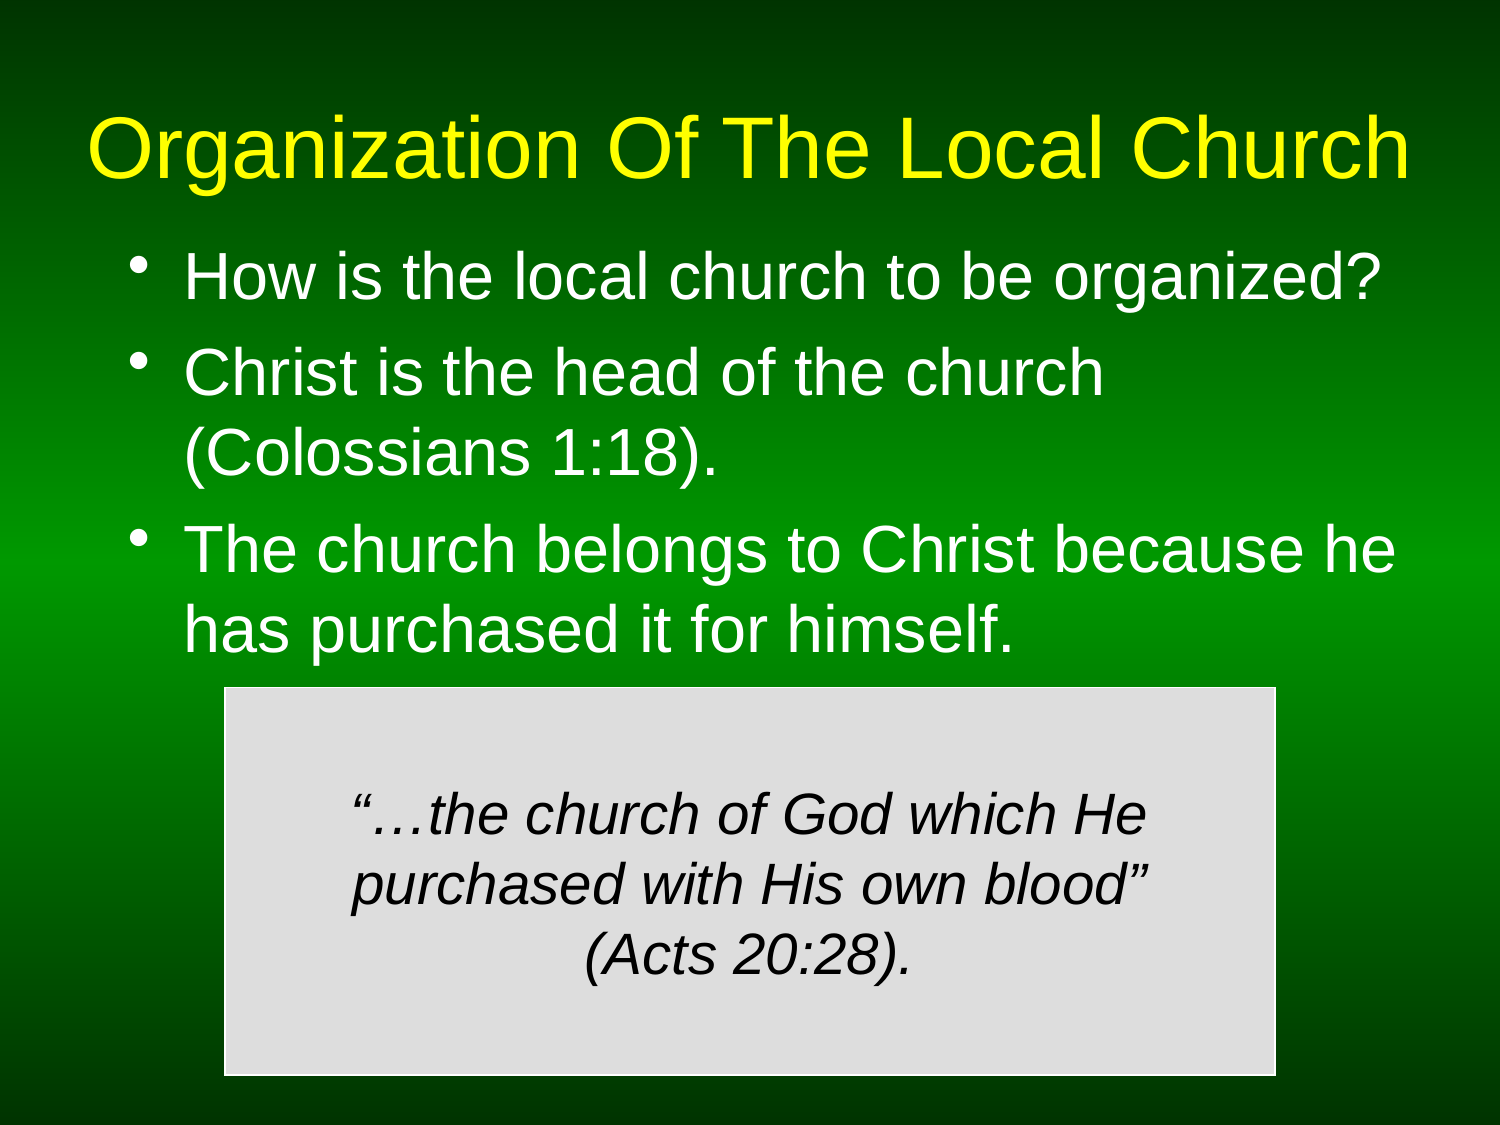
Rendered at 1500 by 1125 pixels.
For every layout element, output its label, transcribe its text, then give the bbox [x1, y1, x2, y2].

title Organization Of The Local Church [37, 50, 1463, 238]
text_box “…the church of God which He purchased with His own blood” (Acts 20:28). [224, 687, 1275, 1075]
list How is the local church to be organized? Christ is the head of the church (Colossians 1:18). The church belongs to Christ because he has purchased it for himself. [112, 224, 1463, 1125]
